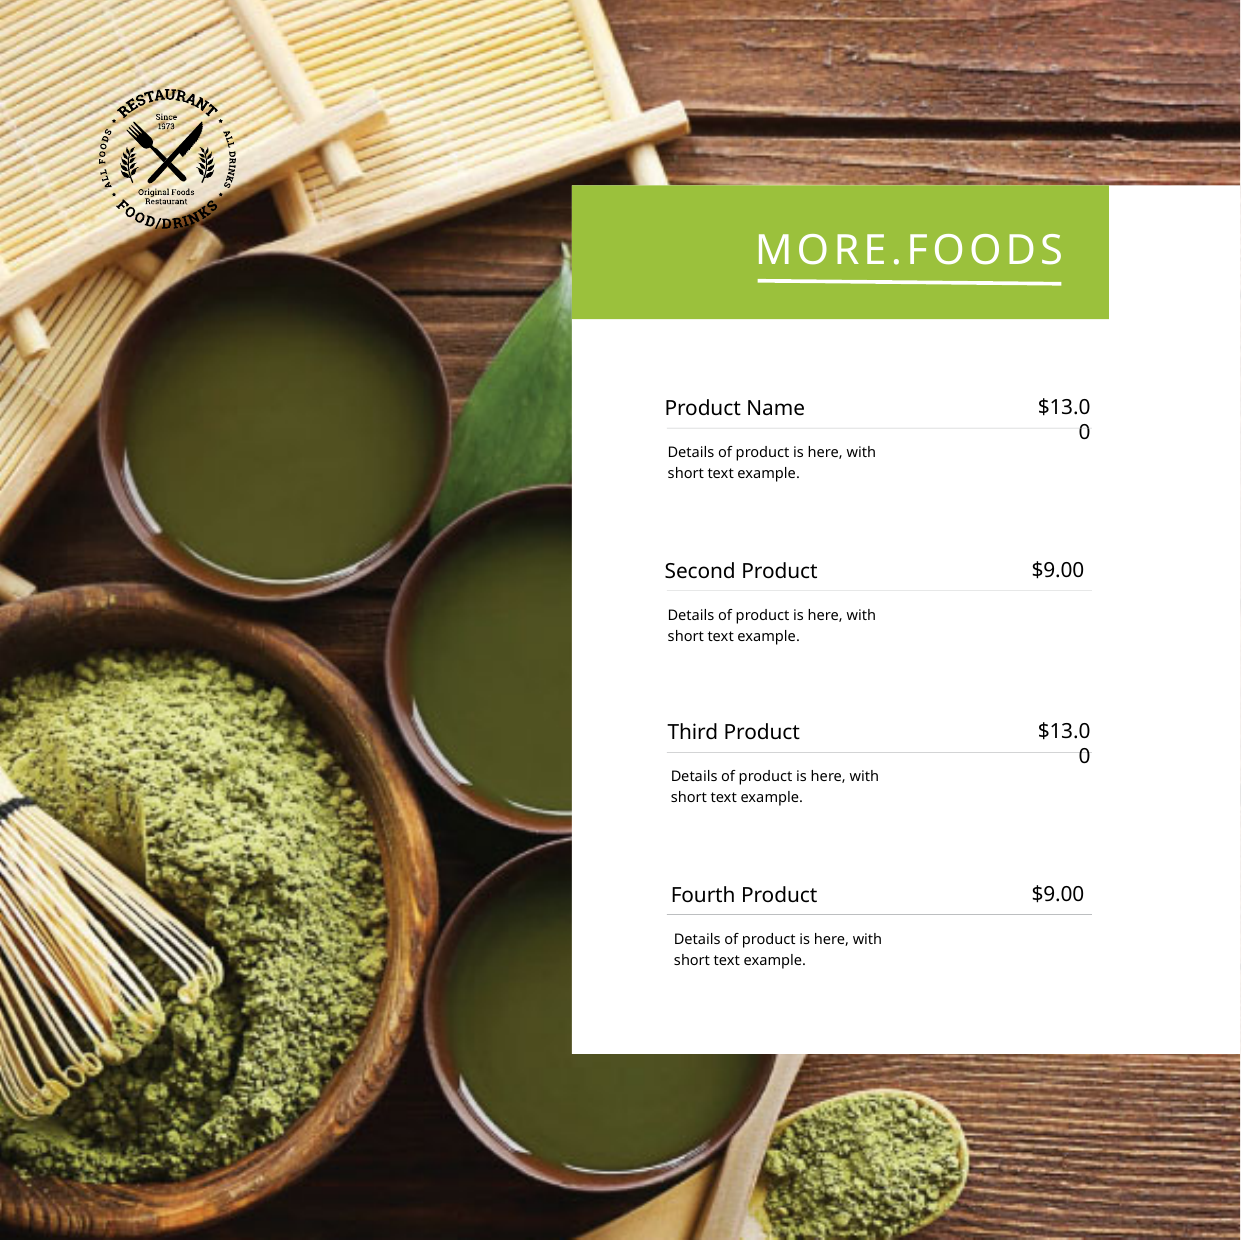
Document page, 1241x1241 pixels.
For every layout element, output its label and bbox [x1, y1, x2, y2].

text_box [98, 89, 236, 229]
picture [0, 0, 1241, 1241]
text_box [649, 385, 1106, 975]
